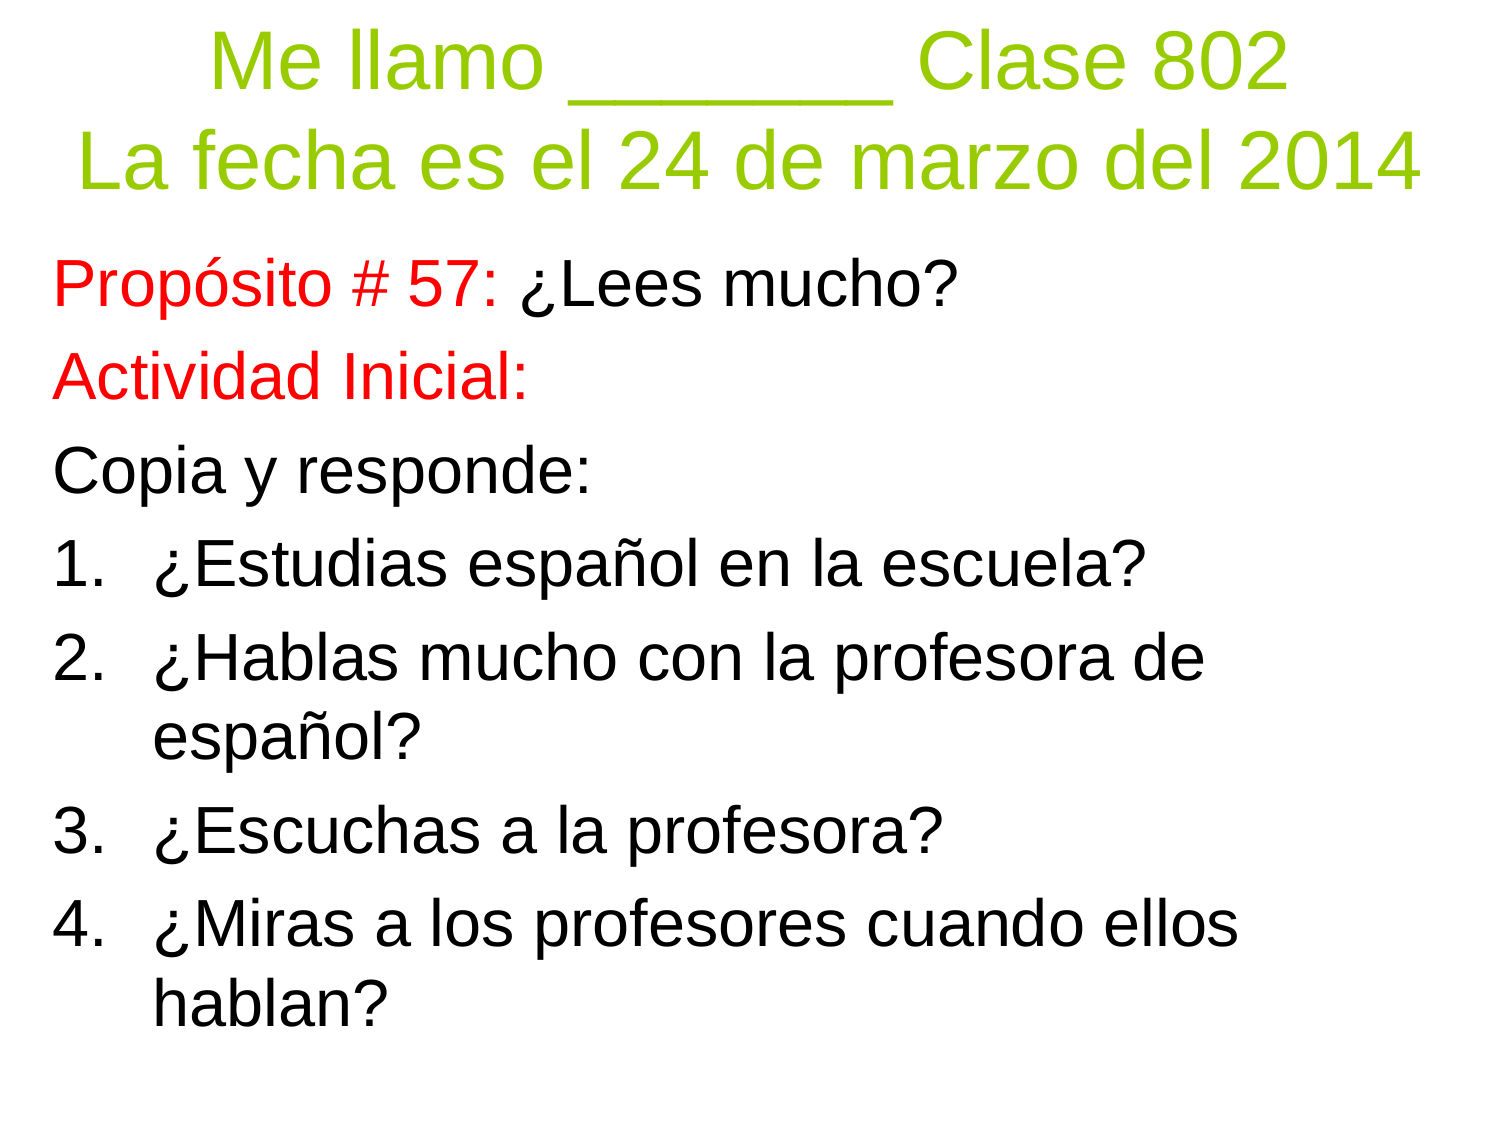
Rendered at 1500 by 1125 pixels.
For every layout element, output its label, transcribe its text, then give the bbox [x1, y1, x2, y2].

title Me llamo _______ Clase 802 La fecha es el 24 de marzo del 2014 [37, 12, 1463, 200]
list Propósito # 57: ¿Lees mucho? Actividad Inicial: Copia y responde: ¿Estudias español en la escuela? ¿Hablas mucho con la profesora de español? ¿Escuchas a la profesora? ¿Miras a los profesores cuando ellos hablan? [37, 232, 1463, 1075]
